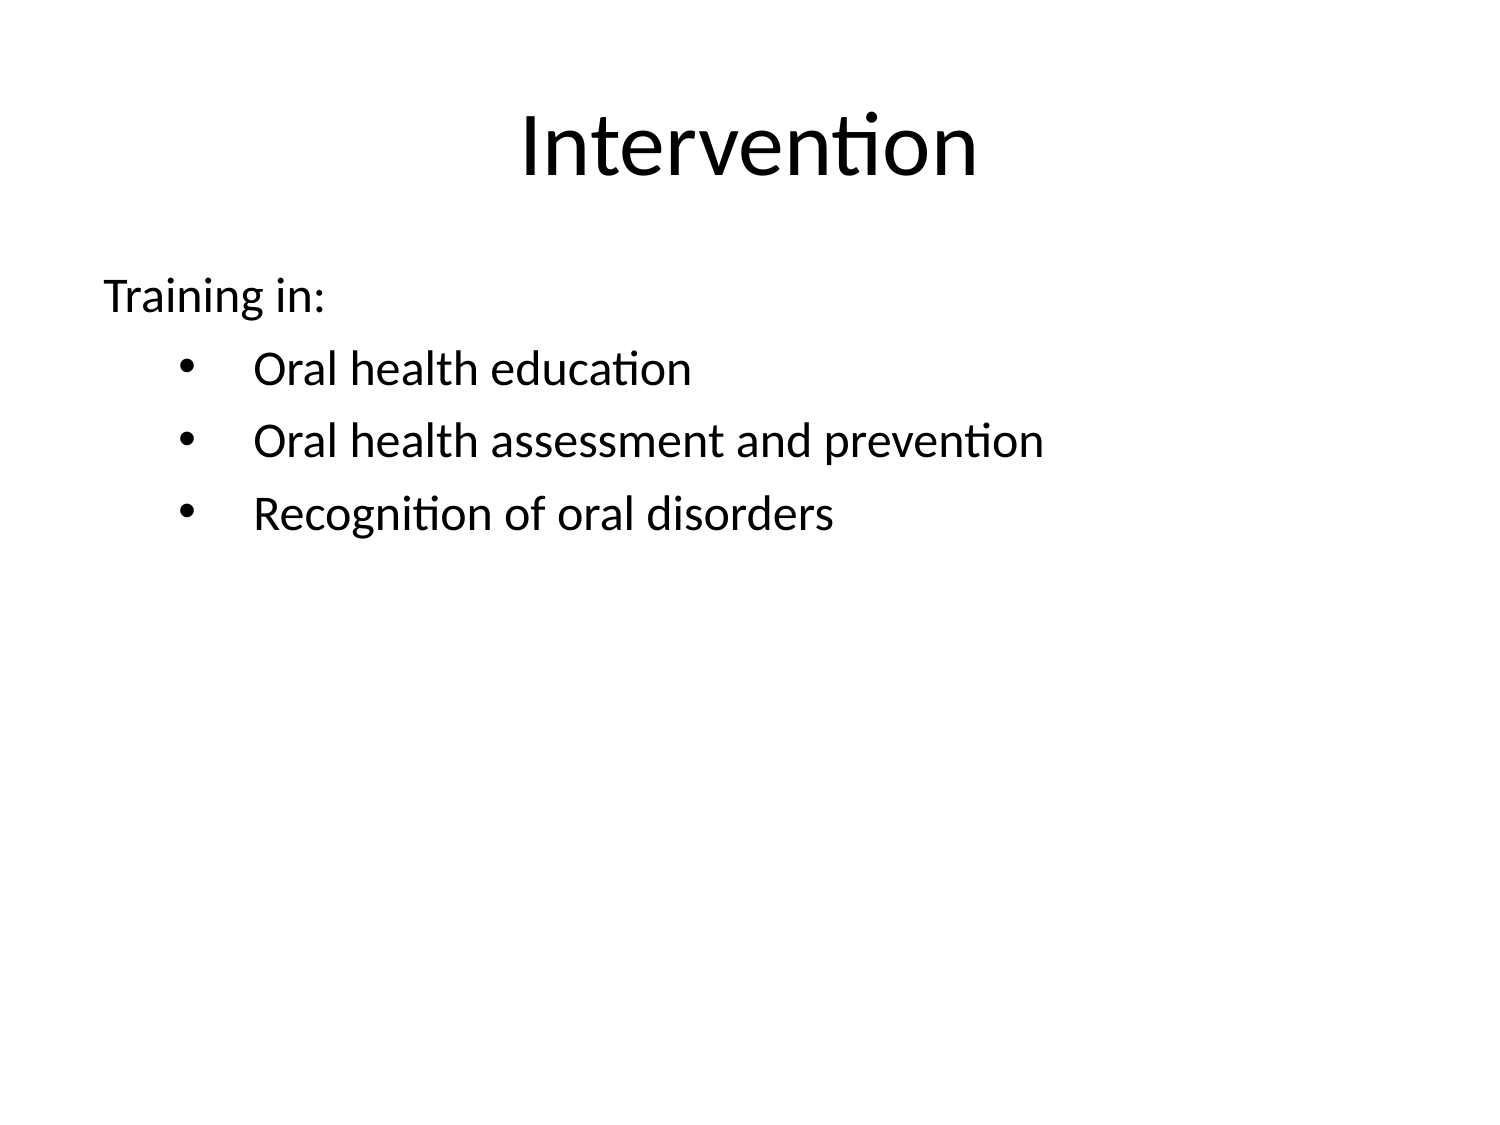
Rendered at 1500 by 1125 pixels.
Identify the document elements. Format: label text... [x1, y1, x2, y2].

text_box Training in: Oral health education Oral health assessment and prevention Recognition of oral disorders [88, 255, 1459, 548]
title Intervention [75, 45, 1425, 233]
